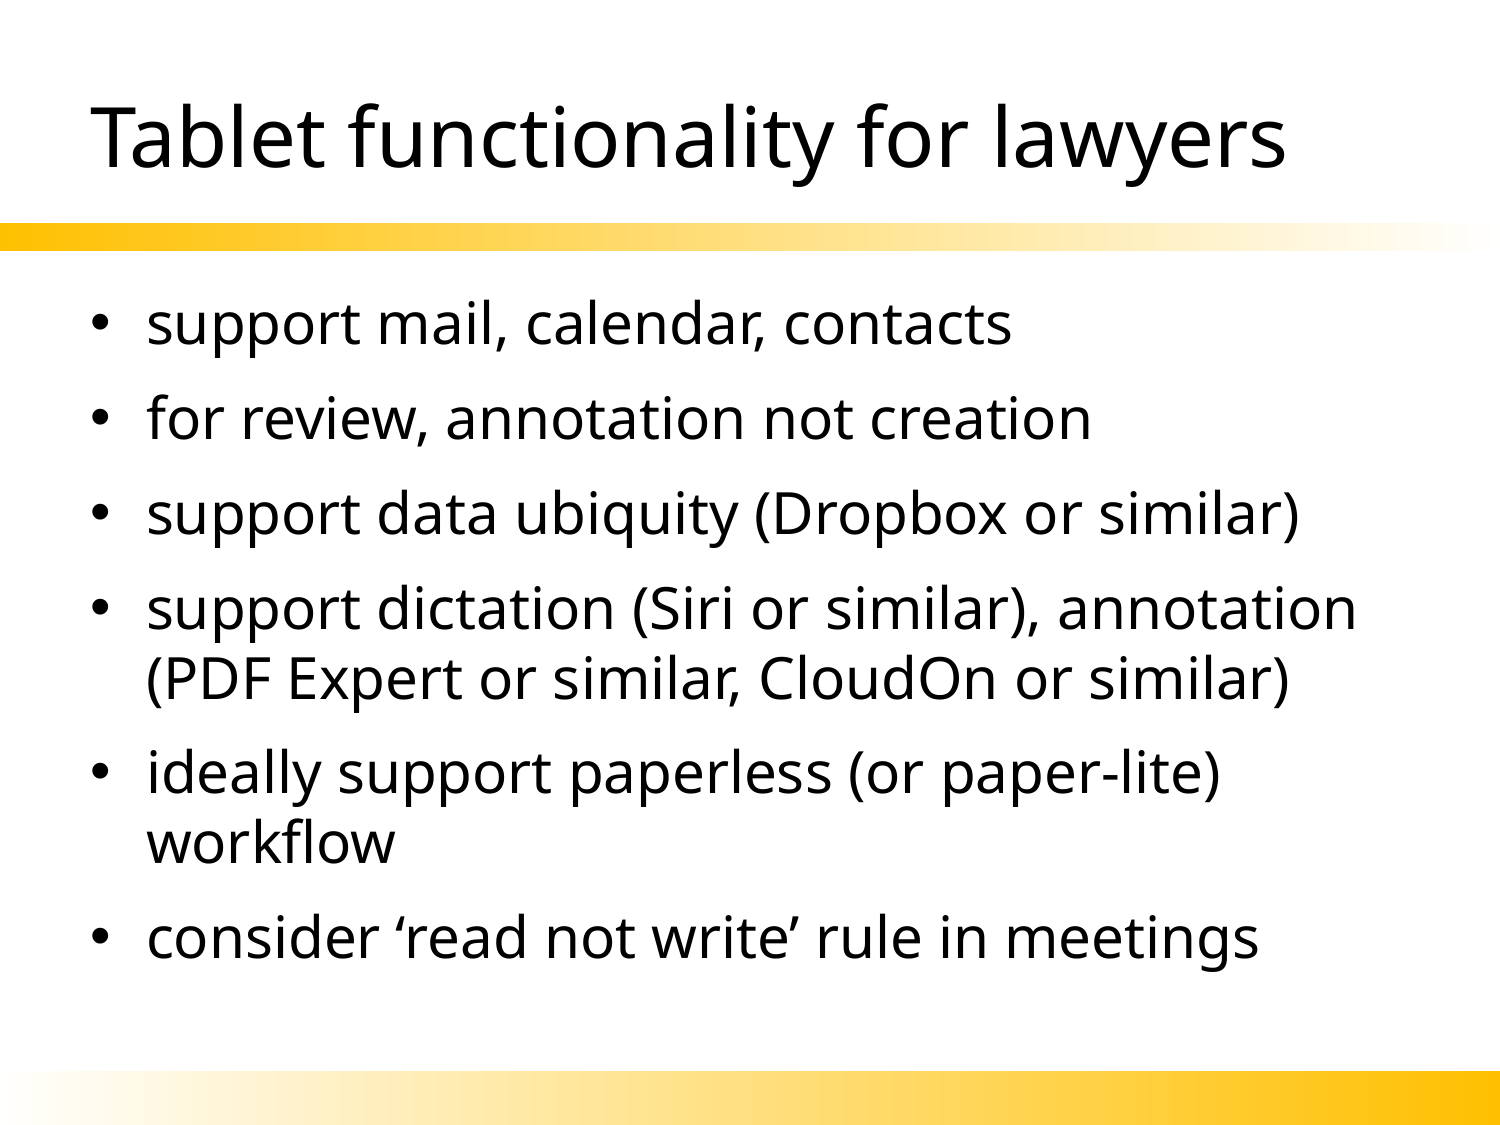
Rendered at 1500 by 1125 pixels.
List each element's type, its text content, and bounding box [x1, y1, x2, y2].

title Tablet functionality for lawyers [75, 45, 1425, 224]
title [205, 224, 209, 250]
table_header Product Name [1172, 1072, 1177, 1125]
list support mail, calendar, contacts for review, annotation not creation support data ubiquity (Dropbox or similar) support dictation (Siri or similar), annotation (PDF Expert or similar, CloudOn or similar) ideally support paperless (or paper-lite) workflow consider ‘read not write’ rule in meetings [75, 278, 1425, 1005]
table_header Type [293, 224, 298, 250]
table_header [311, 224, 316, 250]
table_header Type [1113, 1072, 1118, 1125]
